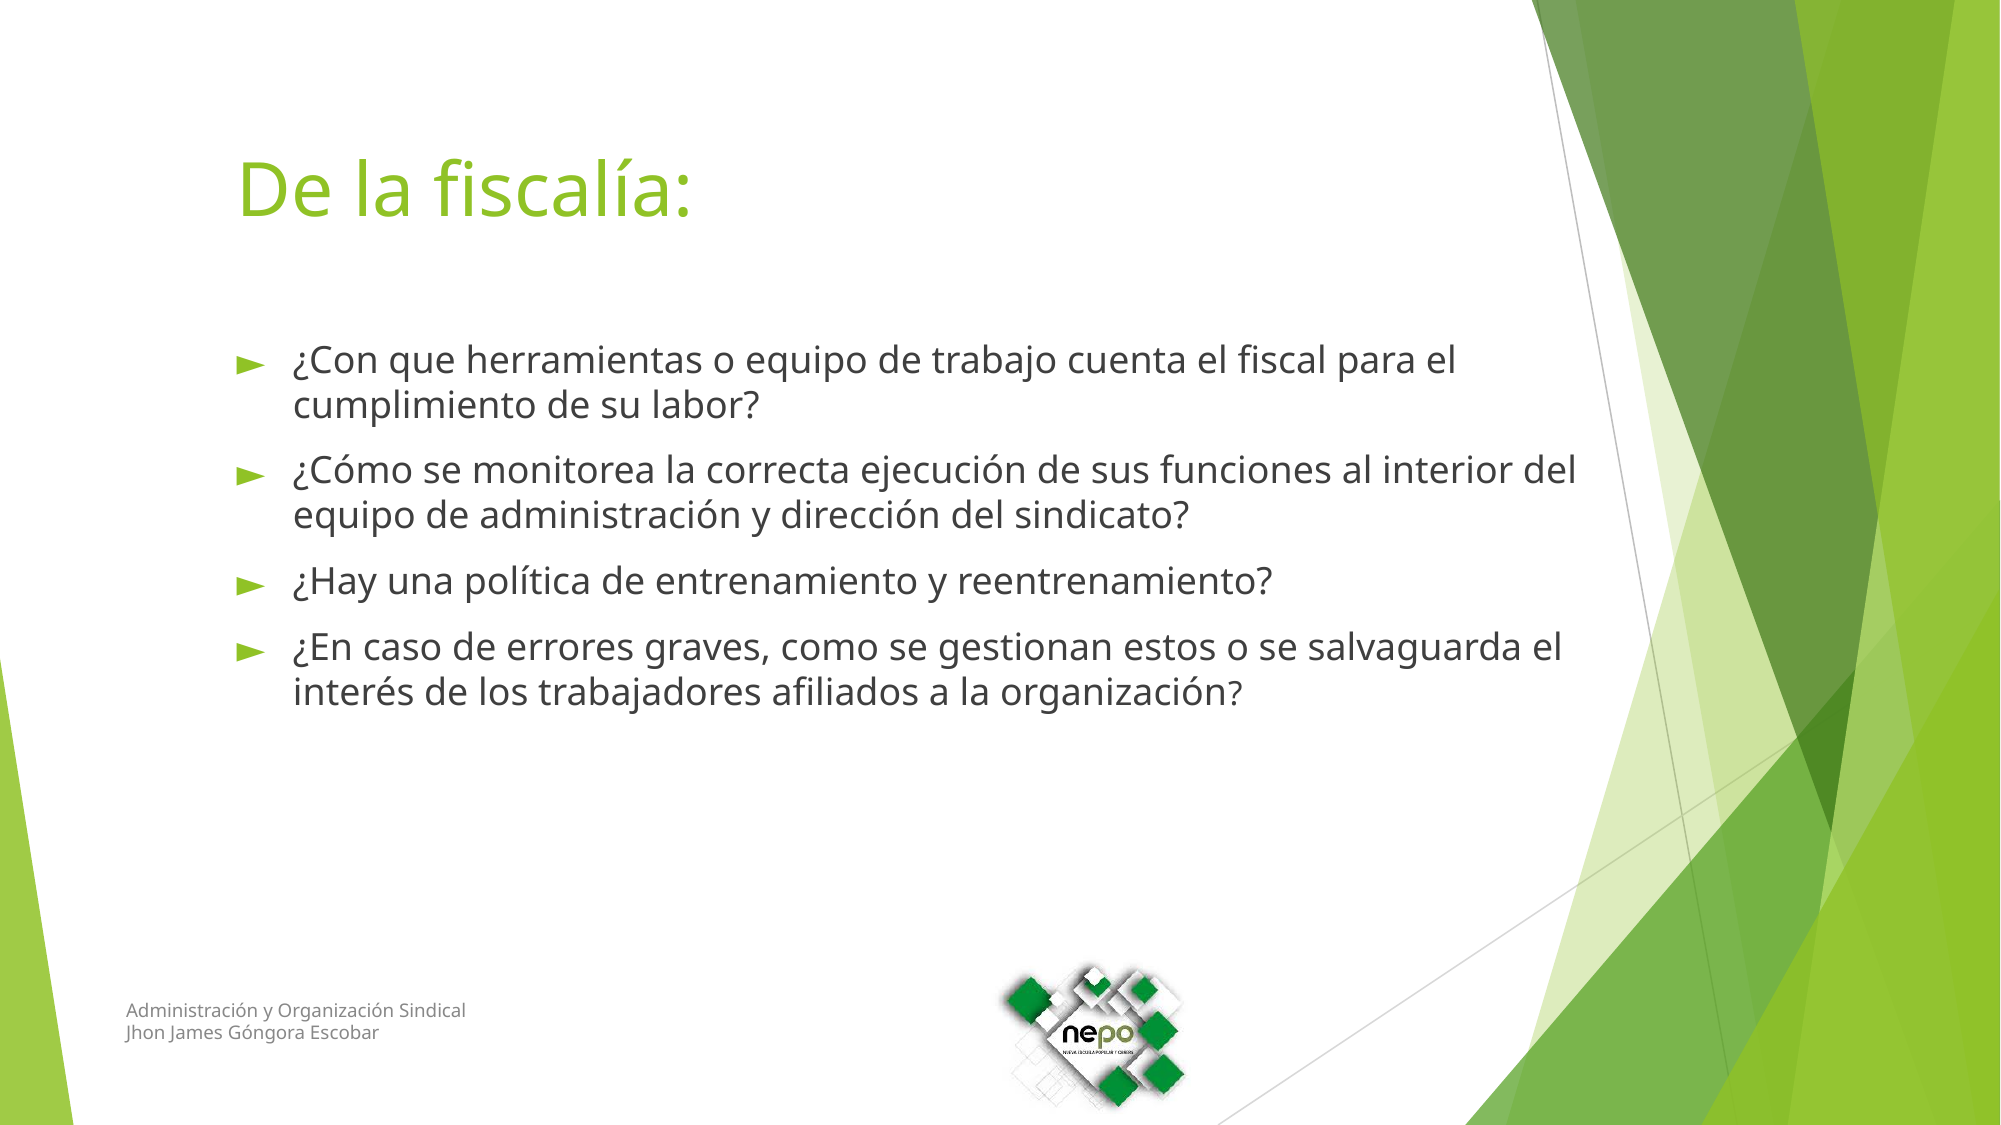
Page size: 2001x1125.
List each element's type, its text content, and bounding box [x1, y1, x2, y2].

list ¿Con que herramientas o equipo de trabajo cuenta el fiscal para el cumplimiento de su labor? ¿Cómo se monitorea la correcta ejecución de sus funciones al interior del equipo de administración y dirección del sindicato? ¿Hay una política de entrenamiento y reentrenamiento? ¿En caso de errores graves, como se gestionan estos o se salvaguarda el interés de los trabajadores afiliados a la organización? [221, 328, 1632, 965]
footer Administración y Organización Sindical Jhon James Góngora Escobar [111, 991, 982, 1051]
picture [987, 952, 1196, 1125]
title De la fiscalía: [221, 133, 1632, 328]
